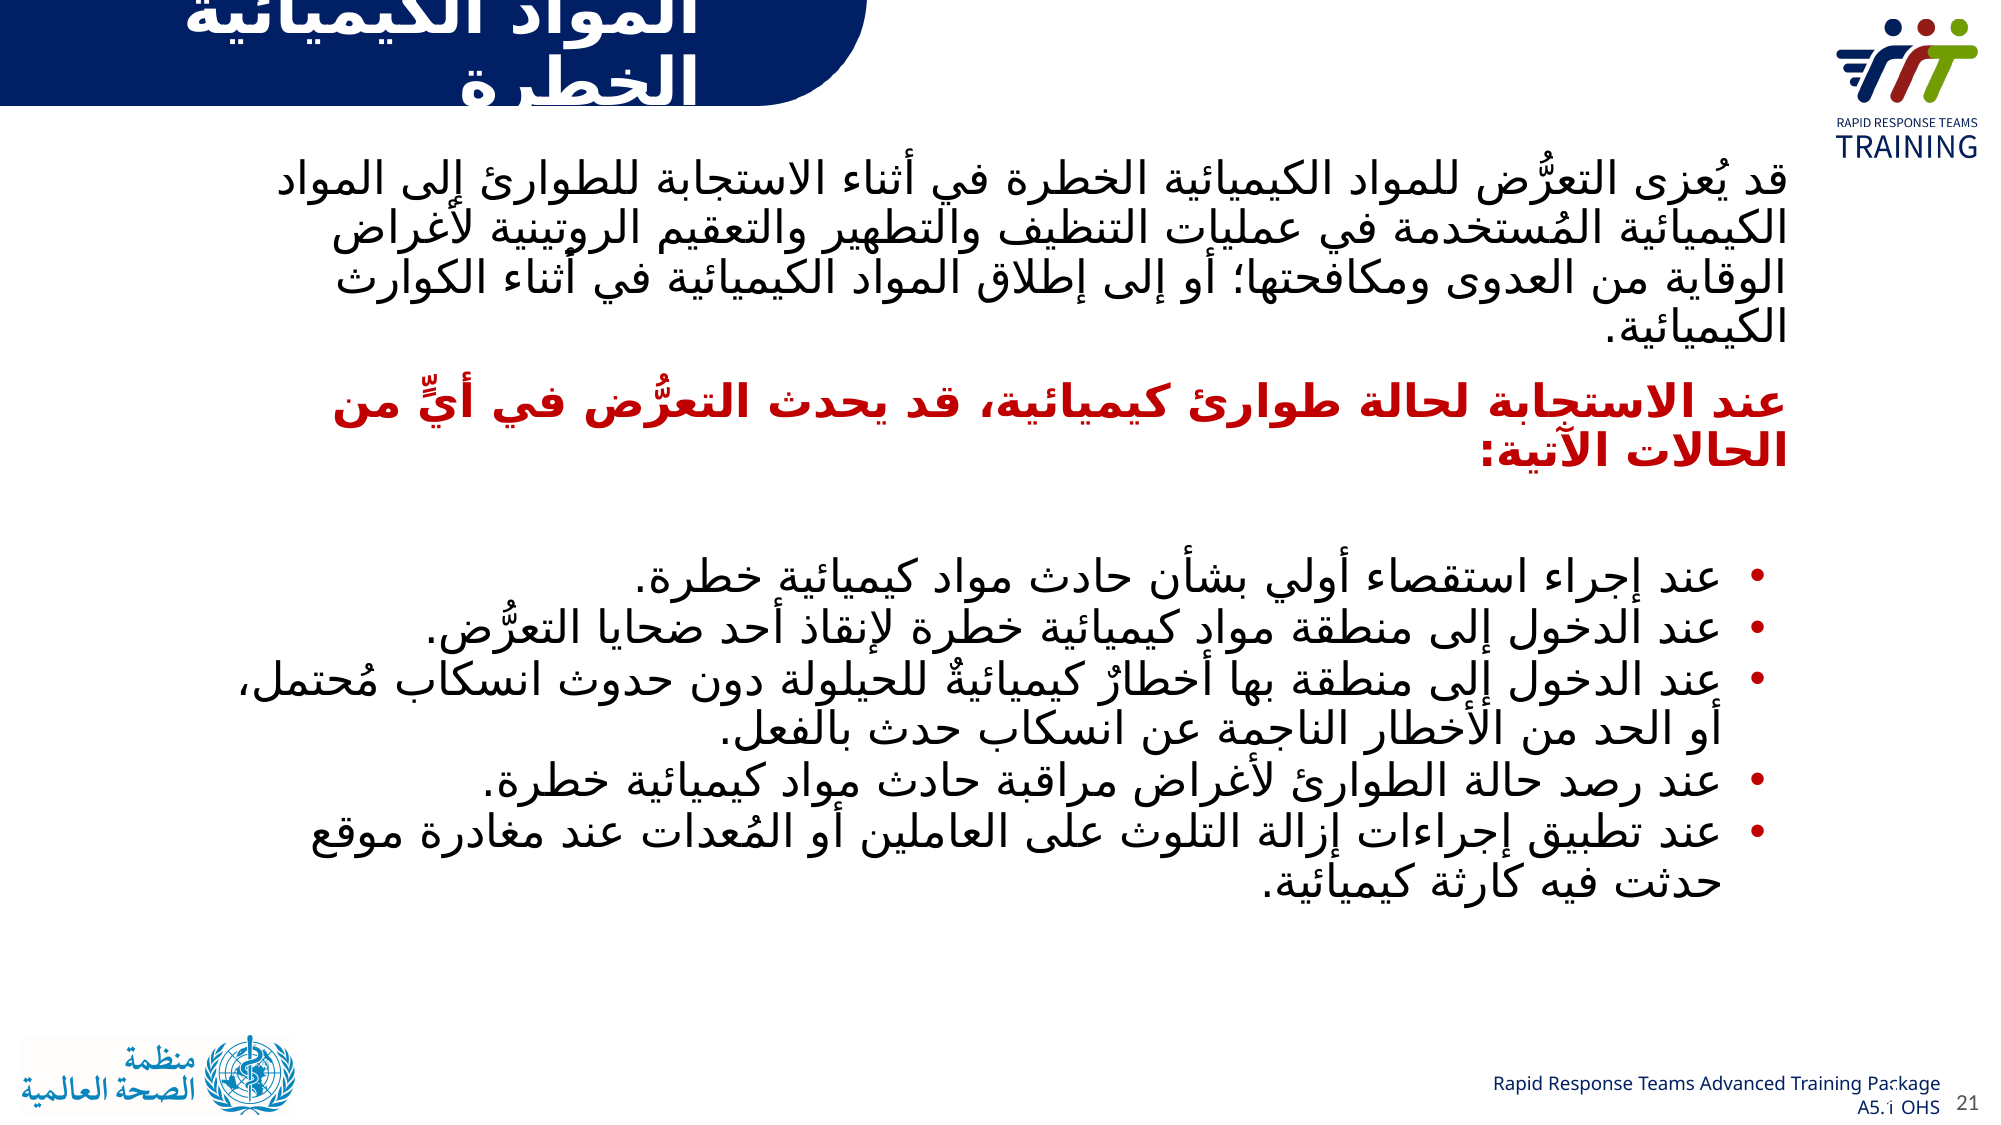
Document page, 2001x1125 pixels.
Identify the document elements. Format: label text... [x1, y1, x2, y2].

slide_number 21 [1882, 1037, 1930, 1092]
picture [0, 0, 867, 106]
title المواد الكيميائية الخطرة [30, 0, 710, 102]
list قد يُعزى التعرُّض للمواد الكيميائية الخطرة في أثناء الاستجابة للطوارئ إلى المواد الكيميائية المُستخدمة في عمليات التنظيف والتطهير والتعقيم الروتينية لأغراض الوقاية من العدوى ومكافحتها؛ أو إلى إطلاق المواد الكيميائية في أثناء الكوارث الكيميائية. عند الاستجابة لحالة طوارئ كيميائية، قد يحدث التعرُّض في أيٍّ من الحالات الآتية: عند إجراء استقصاء أولي بشأن حادث مواد كيميائية خطرة. عند الدخول إلى منطقة مواد كيميائية خطرة لإنقاذ أحد ضحايا التعرُّض. عند الدخول إلى منطقة بها أخطارٌ كيميائيةٌ للحيلولة دون حدوث انسكاب مُحتمل، أو الحد من الأخطار الناجمة عن انسكاب حدث بالفعل. عند رصد حالة الطوارئ لأغراض مراقبة حادث مواد كيميائية خطرة. عند تطبيق إجراءات إزالة التلوث على العاملين أو المُعدات عند مغادرة موقع حدثت فيه كارثة كيميائية. [202, 146, 1798, 990]
picture [252, 1050, 258, 1059]
picture [22, 1035, 295, 1115]
picture [1835, 19, 1978, 167]
